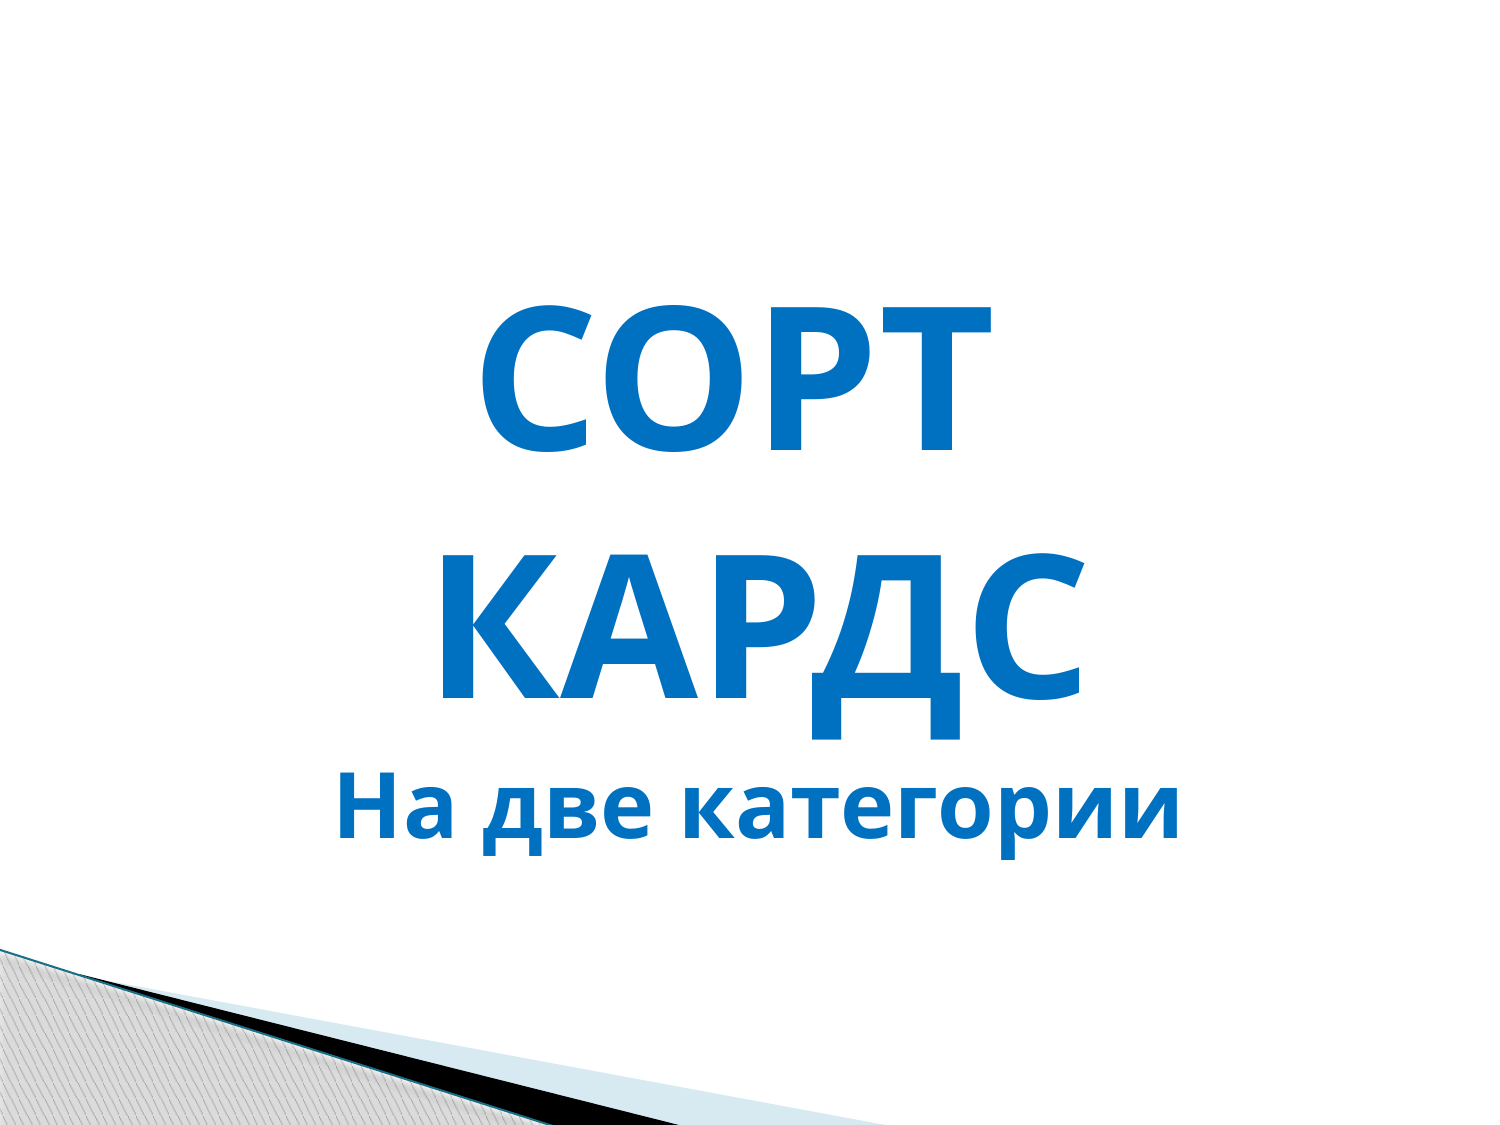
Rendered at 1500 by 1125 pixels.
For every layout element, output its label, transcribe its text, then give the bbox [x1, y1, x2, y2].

list СОРТ КАРДС На две категории [75, 243, 1425, 986]
